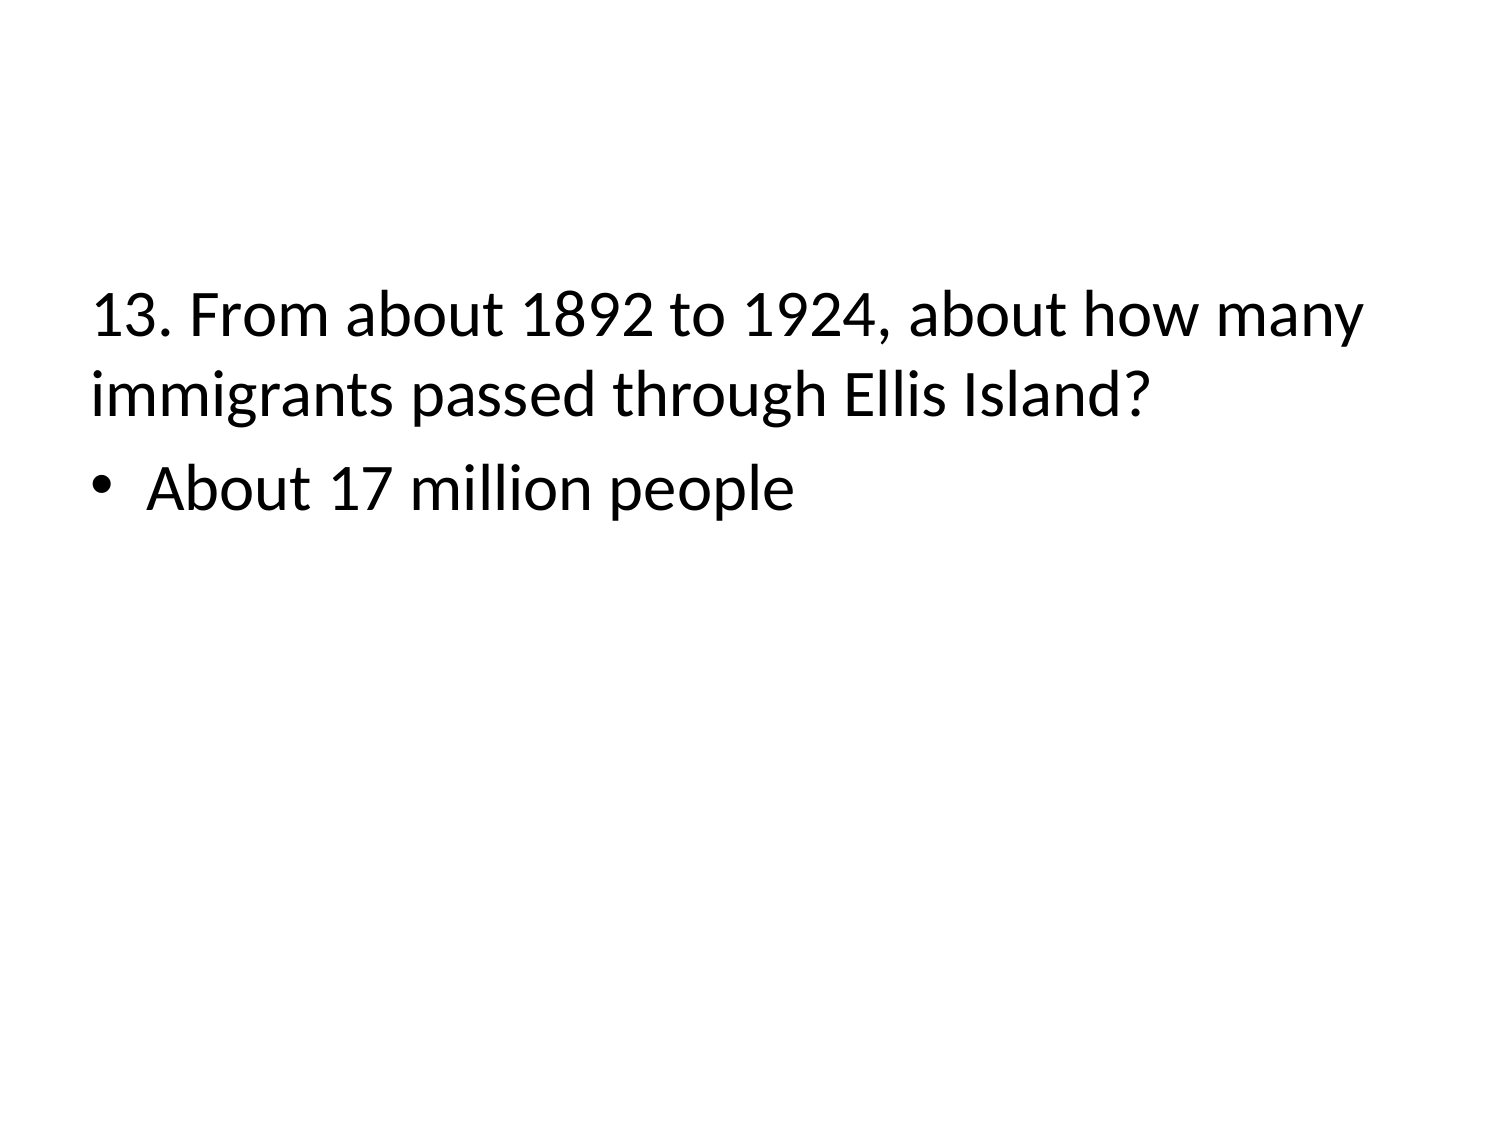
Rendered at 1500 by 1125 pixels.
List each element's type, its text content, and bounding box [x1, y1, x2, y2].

list 13. From about 1892 to 1924, about how many immigrants passed through Ellis Island? About 17 million people [75, 262, 1425, 1005]
